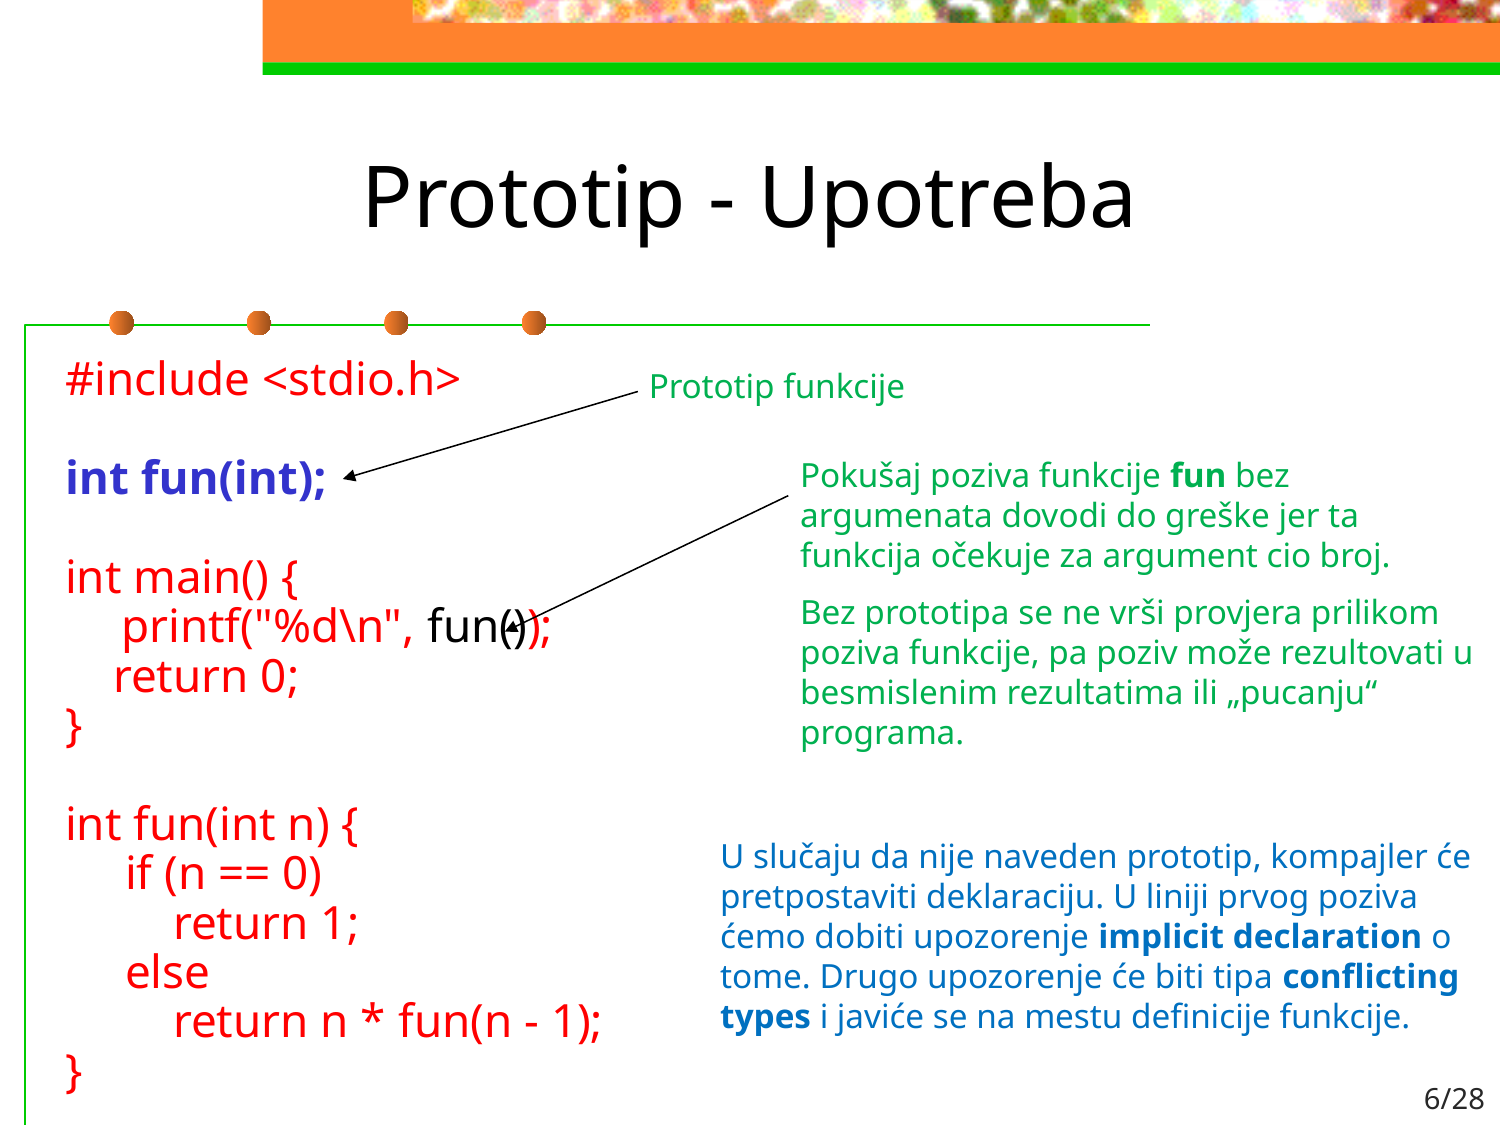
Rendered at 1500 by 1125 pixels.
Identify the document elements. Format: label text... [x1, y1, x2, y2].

text_box U slučaju da nije naveden prototip, kompajler će pretpostaviti deklaraciju. U liniji prvog poziva ćemo dobiti upozorenje implicit declaration o tome. Drugo upozorenje će biti tipa conflicting types i javiće se na mestu definicije funkcije. [705, 827, 1496, 1043]
list #include <stdio.h> int fun(int); int main() { printf("%d\n", fun()); return 0; } int fun(int n) { if (n == 0) return 1; else return n * fun(n - 1); } [50, 348, 715, 1089]
text_box Prototip funkcije [633, 357, 941, 413]
text_box 6/28 [1374, 1072, 1500, 1123]
text_box [342, 392, 633, 482]
text_box [504, 495, 789, 632]
text_box Pokušaj poziva funkcije fun bez argumenata dovodi do greške jer ta funkcija očekuje za argument cio broj. Bez prototipa se ne vrši provjera prilikom poziva funkcije, pa poziv može rezultovati u besmislenim rezultatima ili „pucanju“ programa. [785, 447, 1500, 759]
title Prototip - Upotreba [31, 99, 1469, 288]
picture [412, 0, 1500, 23]
